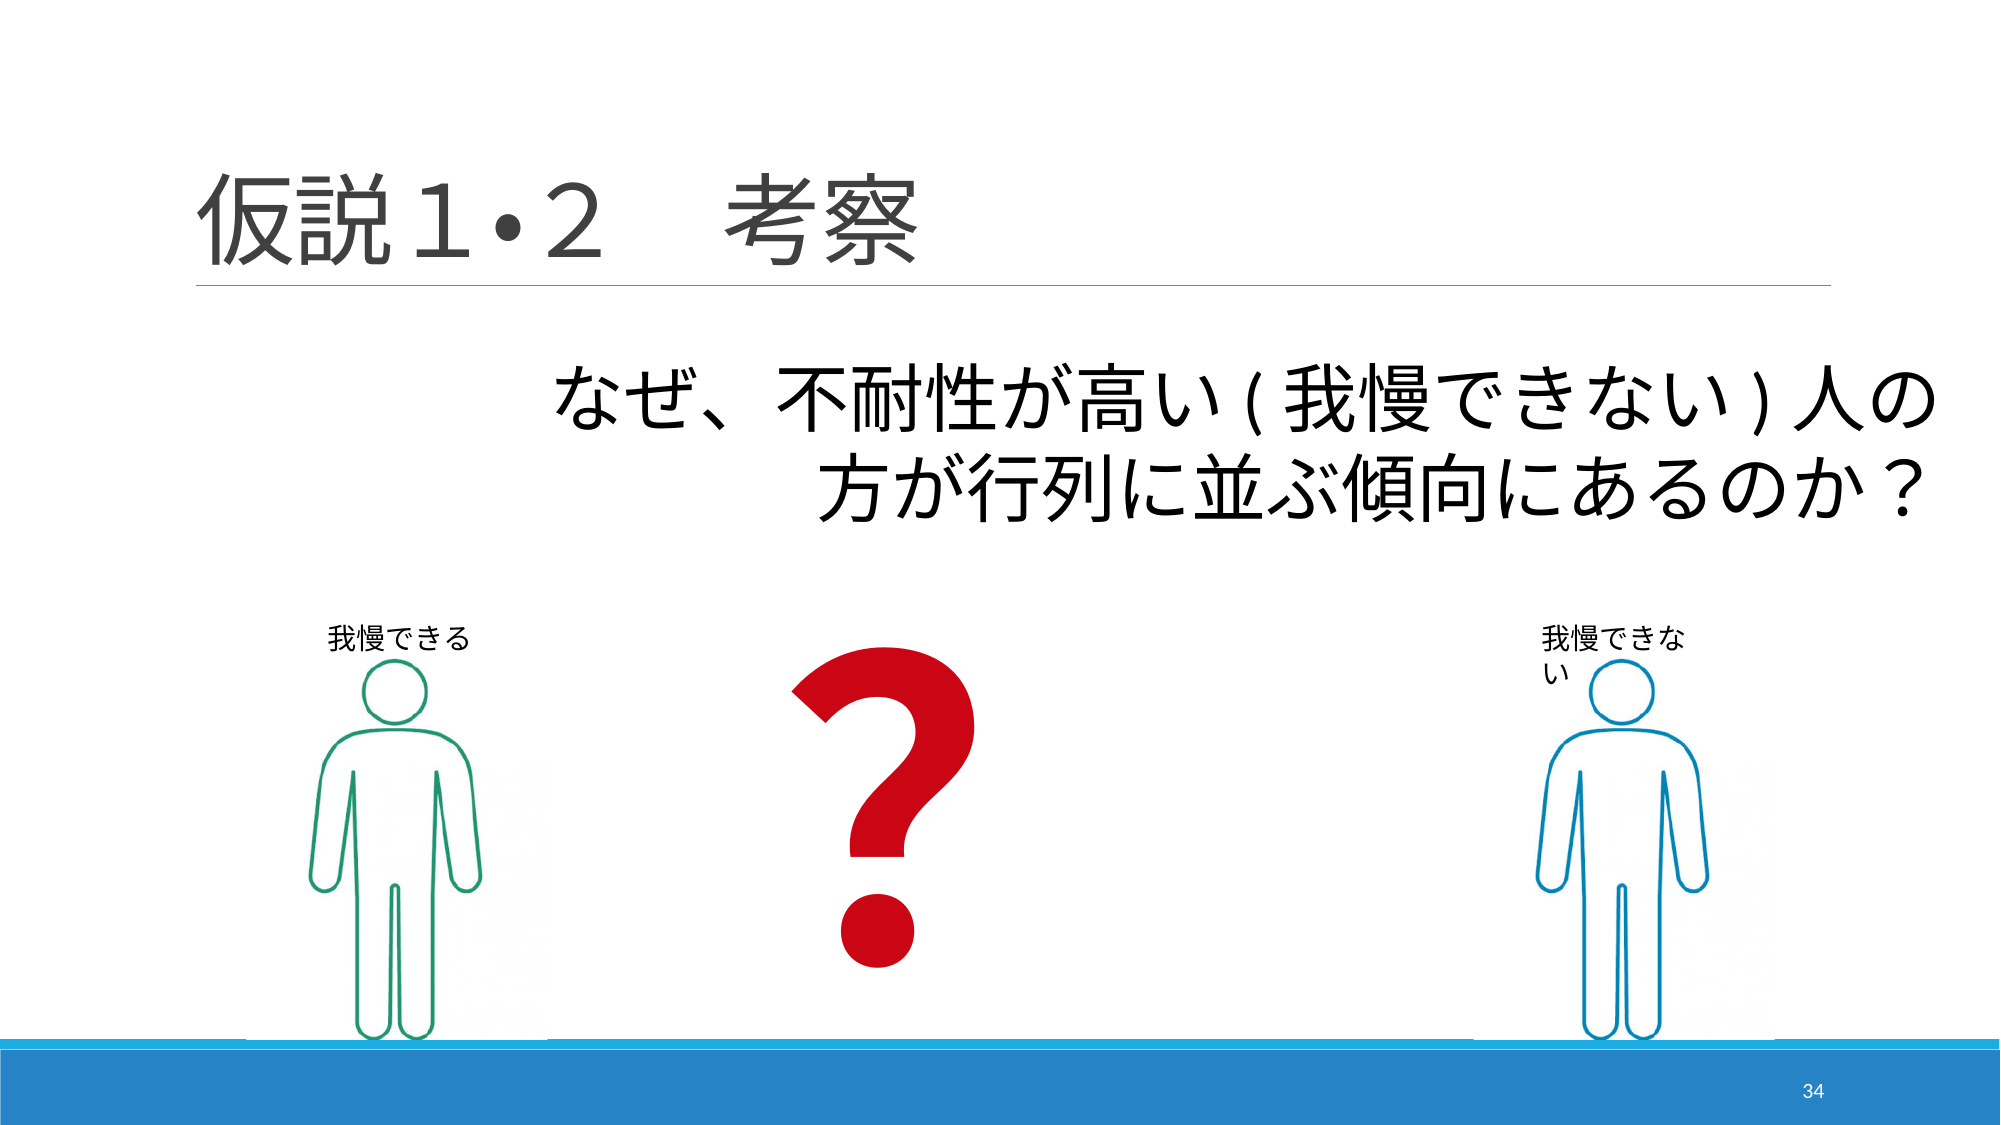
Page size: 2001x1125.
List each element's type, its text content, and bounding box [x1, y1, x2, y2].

title 仮説１・２ 考察 [180, 47, 1830, 285]
slide_number 34 [1624, 1059, 1840, 1120]
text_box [1473, 612, 1776, 1041]
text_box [245, 612, 548, 1041]
text_box ？ [764, 540, 1145, 1056]
text_box なぜ、不耐性が高い(我慢できない)人の方が行列に並ぶ傾向にあるのか？ [510, 343, 1957, 539]
